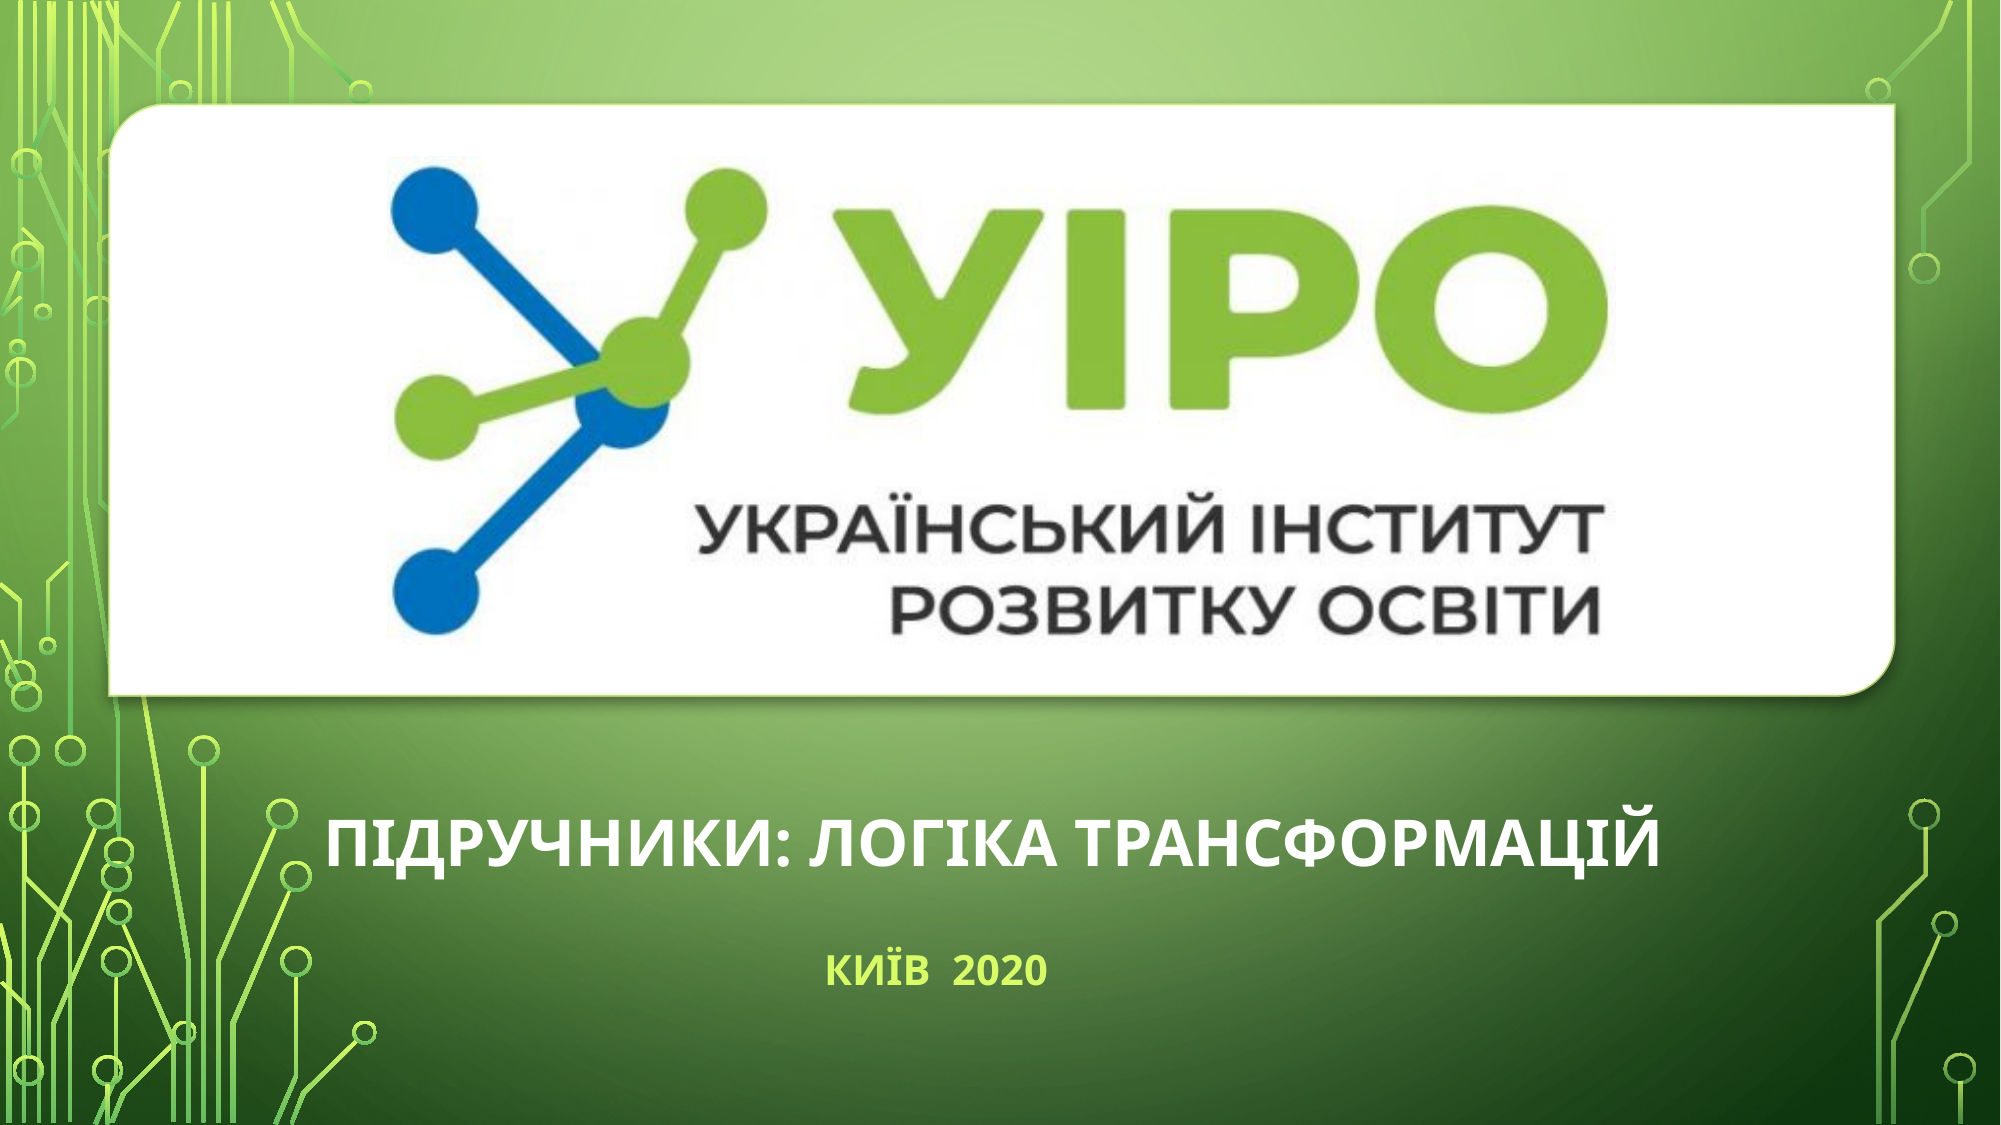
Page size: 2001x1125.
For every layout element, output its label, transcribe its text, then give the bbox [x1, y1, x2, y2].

title ПІДРУЧНИКИ: Логіка трансформацій [267, 752, 1737, 888]
text_box [108, 103, 1896, 697]
subtitle Київ 2020 [494, 926, 1378, 1005]
picture [387, 155, 1616, 645]
